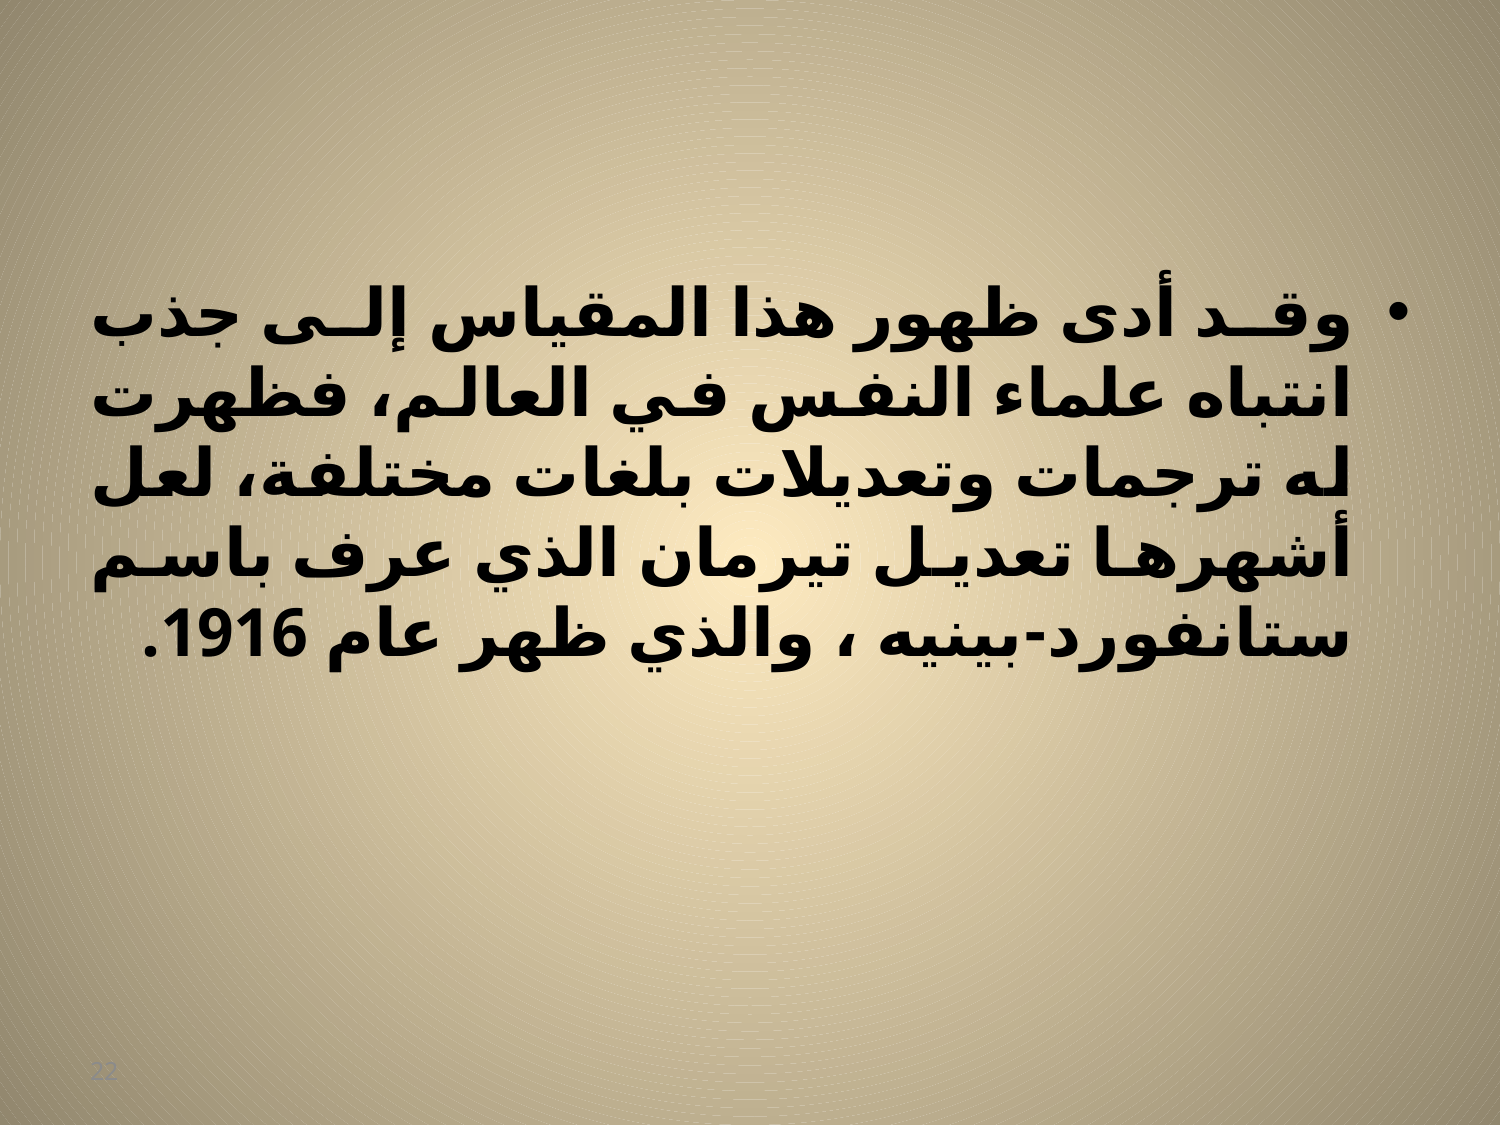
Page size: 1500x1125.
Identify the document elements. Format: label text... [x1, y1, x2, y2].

list وقد أدى ظهور هذا المقياس إلى جذب انتباه علماء النفس في العالم، فظهرت له ترجمات وتعديلات بلغات مختلفة، لعل أشهرها تعديل تيرمان الذي عرف باسم ستانفورد-بينيه ، والذي ظهر عام 1916. [75, 262, 1425, 1005]
slide_number 22 [75, 1042, 425, 1103]
